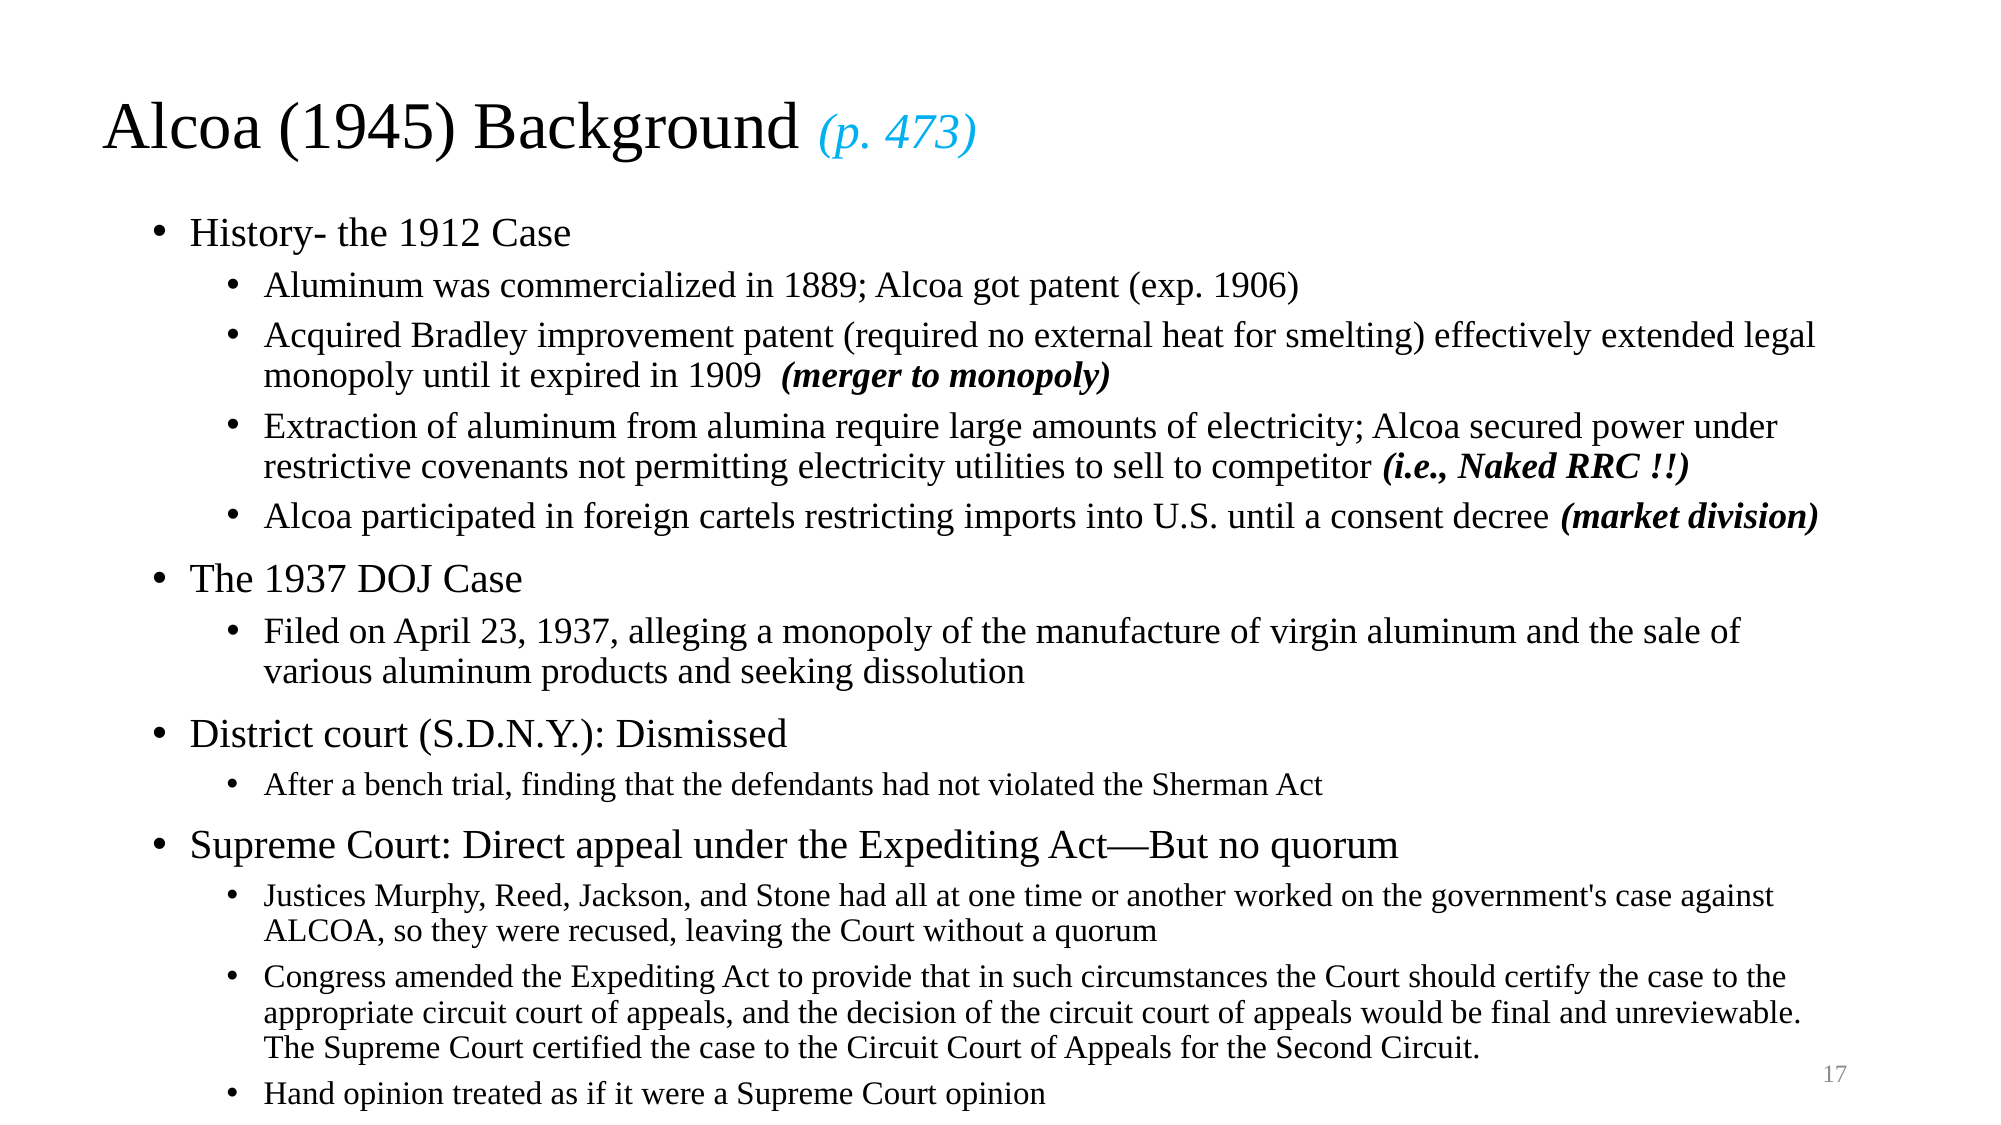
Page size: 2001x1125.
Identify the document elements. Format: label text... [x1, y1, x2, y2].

list History- the 1912 Case Aluminum was commercialized in 1889; Alcoa got patent (exp. 1906) Acquired Bradley improvement patent (required no external heat for smelting) effectively extended legal monopoly until it expired in 1909 (merger to monopoly) Extraction of aluminum from alumina require large amounts of electricity; Alcoa secured power under restrictive covenants not permitting electricity utilities to sell to competitor (i.e., Naked RRC !!) Alcoa participated in foreign cartels restricting imports into U.S. until a consent decree (market division) The 1937 DOJ Case Filed on April 23, 1937, alleging a monopoly of the manufacture of virgin aluminum and the sale of various aluminum products and seeking dissolution District court (S.D.N.Y.): Dismissed After a bench trial, finding that the defendants had not violated the Sherman Act Supreme Court: Direct appeal under the Expediting Act—But no quorum Justices Murphy, Reed, Jackson, and Stone had all at one time or another worked on the government's case against ALCOA, so they were recused, leaving the Court without a quorum Congress amended the Expediting Act to provide that in such circumstances the Court should certify the case to the appropriate circuit court of appeals, and the decision of the circuit court of appeals would be final and unreviewable. The Supreme Court certified the case to the Circuit Court of Appeals for the Second Circuit. Hand opinion treated as if it were a Supreme Court opinion [137, 203, 1863, 1125]
title Alcoa (1945) Background (p. 473) [87, 18, 1813, 236]
slide_number 17 [1412, 1042, 1863, 1103]
